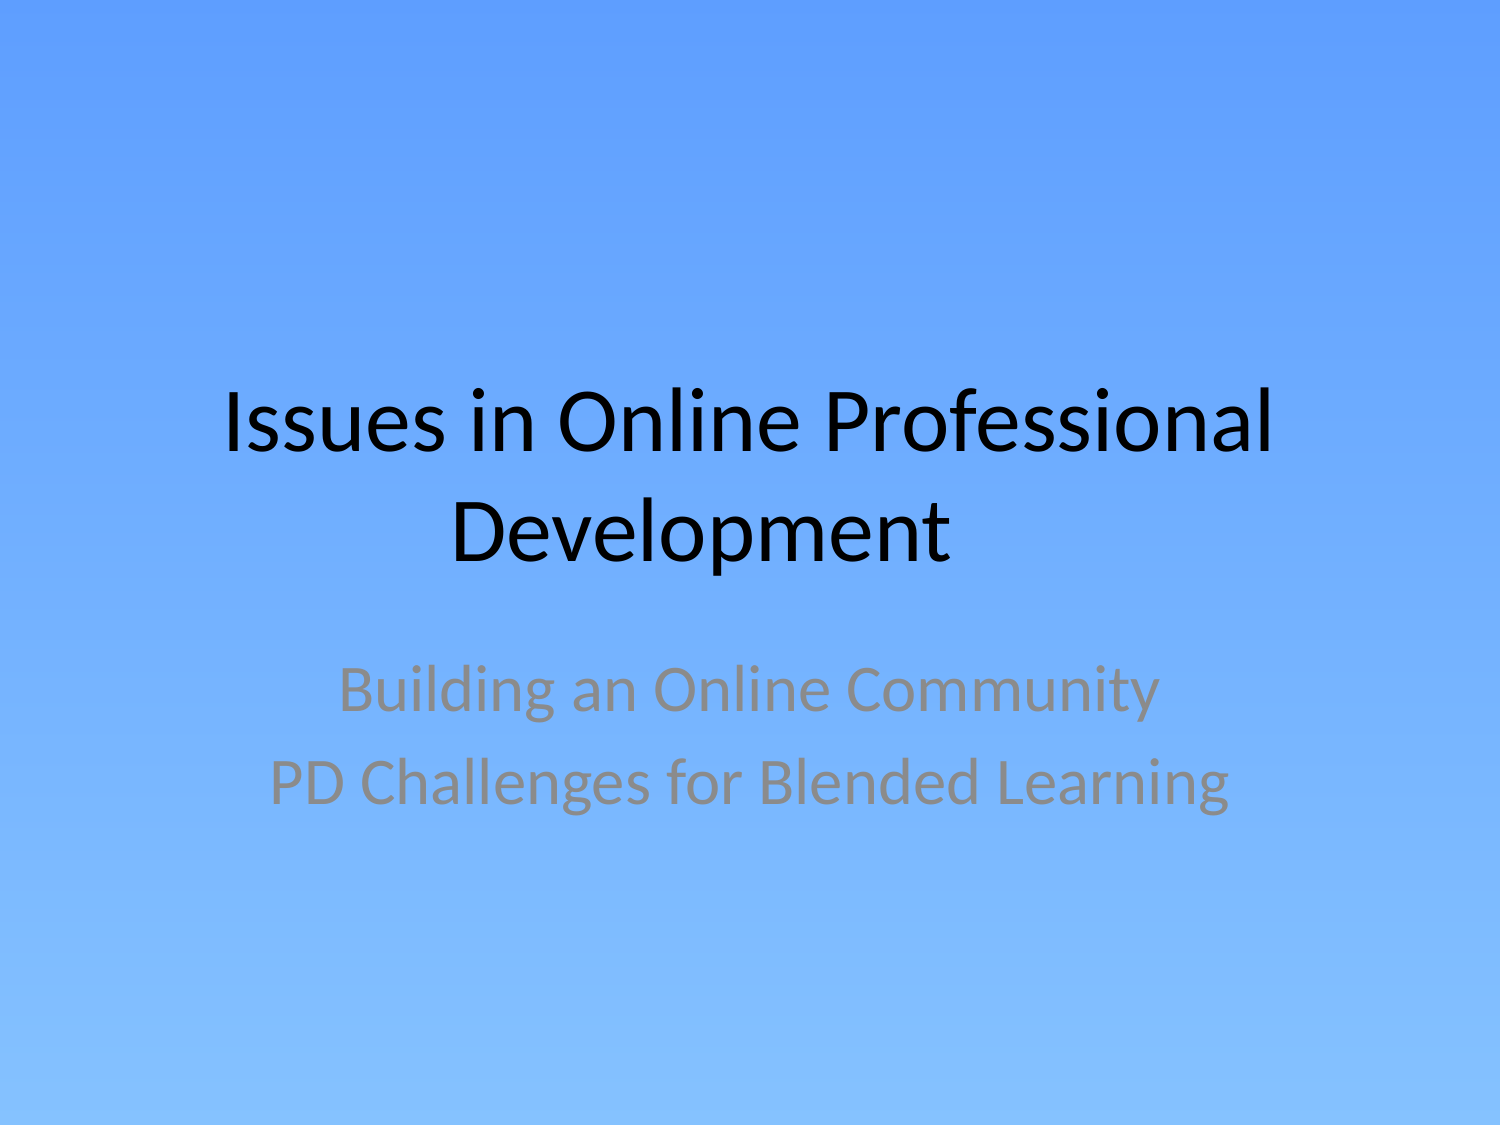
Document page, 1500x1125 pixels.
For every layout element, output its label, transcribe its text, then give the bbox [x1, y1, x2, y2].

title Issues in Online Professional Development [112, 349, 1388, 591]
subtitle Building an Online Community PD Challenges for Blended Learning [225, 637, 1275, 925]
